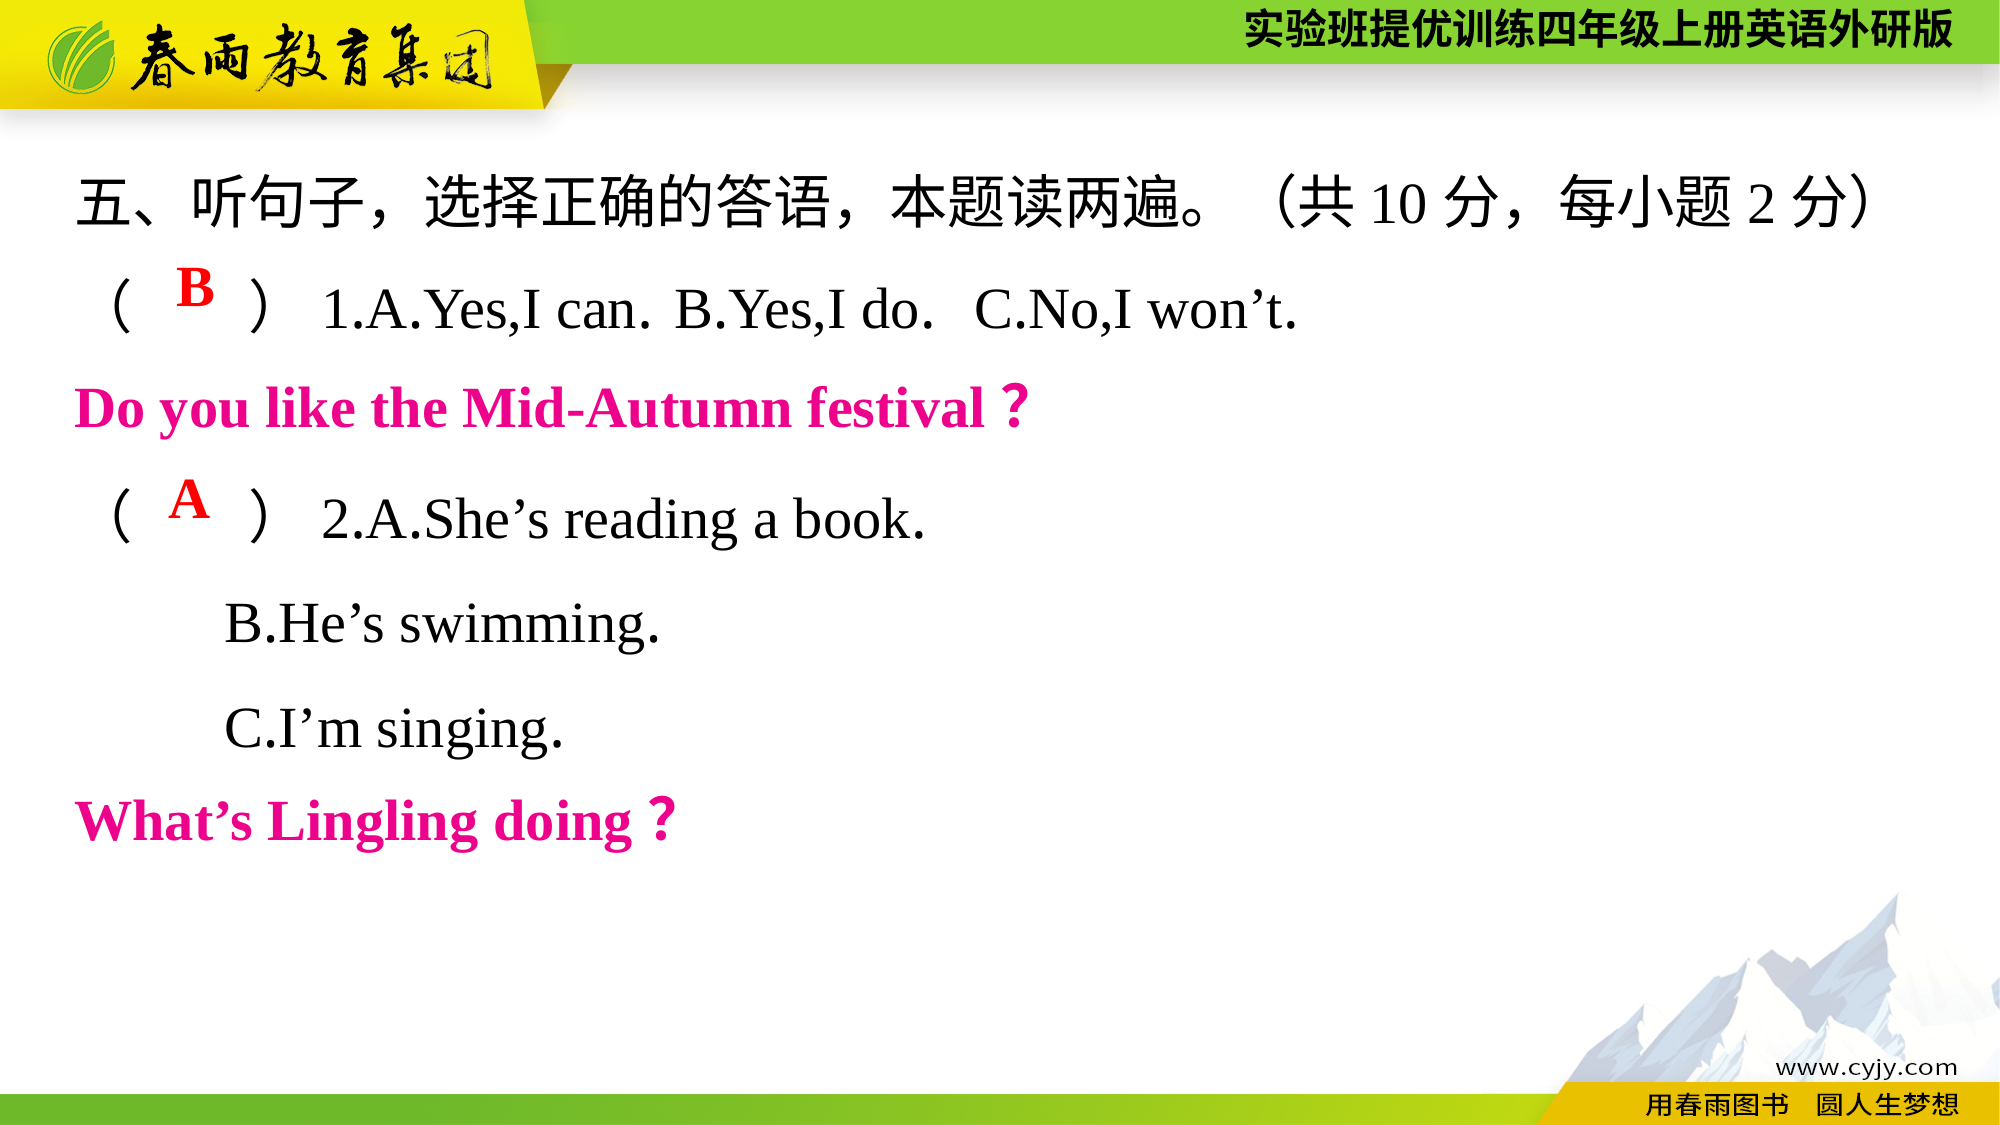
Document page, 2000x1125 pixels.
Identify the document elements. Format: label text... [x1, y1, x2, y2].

text_box B [161, 240, 245, 326]
text_box A [153, 452, 226, 537]
list 五、听句子，选择正确的答语，本题读两遍。（共10分，每小题2分） （ ）1.A.Yes,I can. B.Yes,I do. C.No,I won’t. （ ）2.A.She’s reading a book. B.He’s swimming. C.I’m singing. [59, 447, 1944, 739]
list 五、听句子，选择正确的答语，本题读两遍。（共10分，每小题2分） （ ）1.A.Yes,I can. B.Yes,I do. C.No,I won’t. （ ）2.A.She’s reading a book. B.He’s swimming. C.I’m singing. [59, 122, 1944, 326]
text_box What’s Lingling doing？ [59, 739, 1944, 860]
text_box Do you like the Mid-Autumn festival？ [59, 326, 1944, 447]
picture [0, 0, 2000, 1125]
